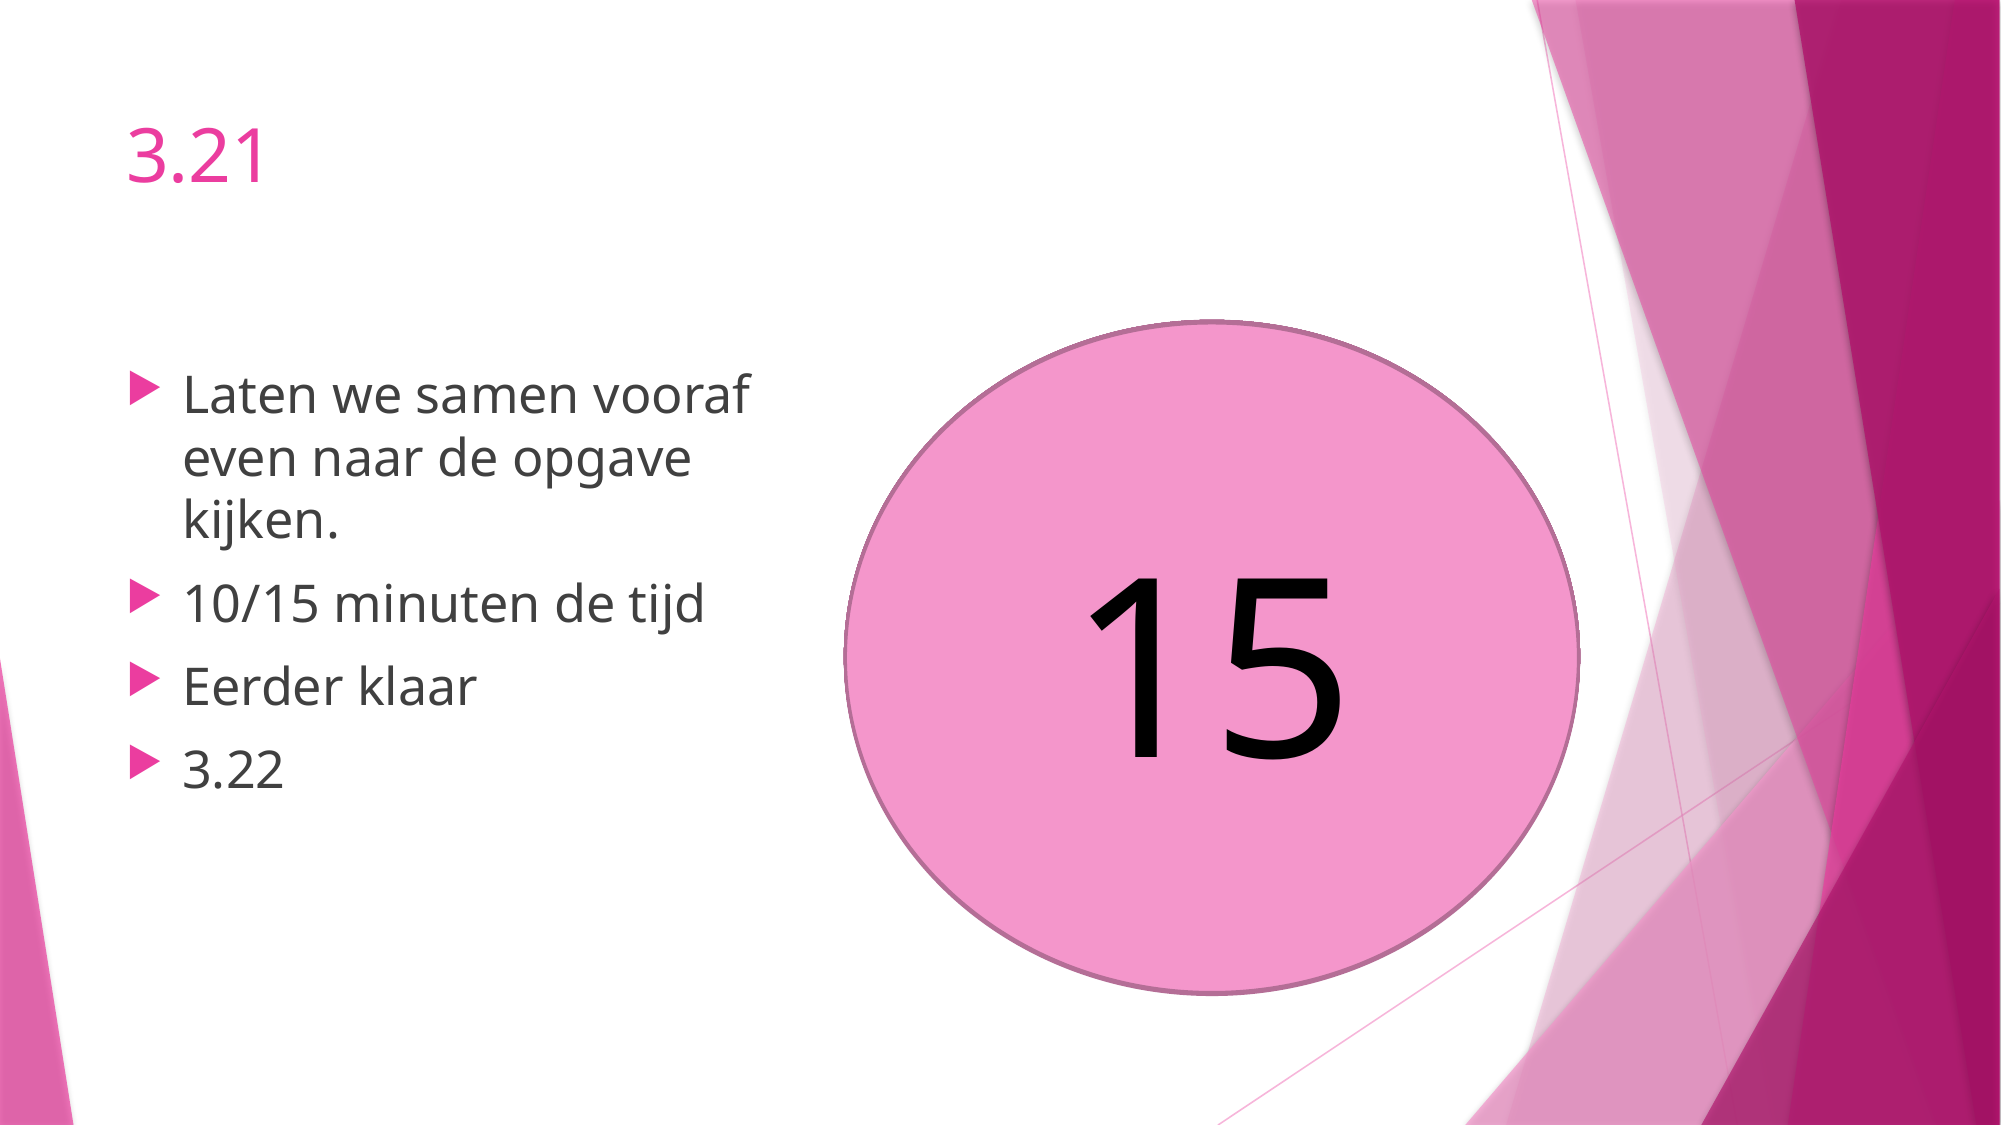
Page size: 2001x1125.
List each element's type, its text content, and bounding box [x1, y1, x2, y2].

list Laten we samen vooraf even naar de opgave kijken. 10/15 minuten de tijd Eerder klaar 3.22 [111, 354, 849, 993]
title 3.21 [111, 99, 1522, 317]
text_box 15 [843, 321, 1581, 995]
